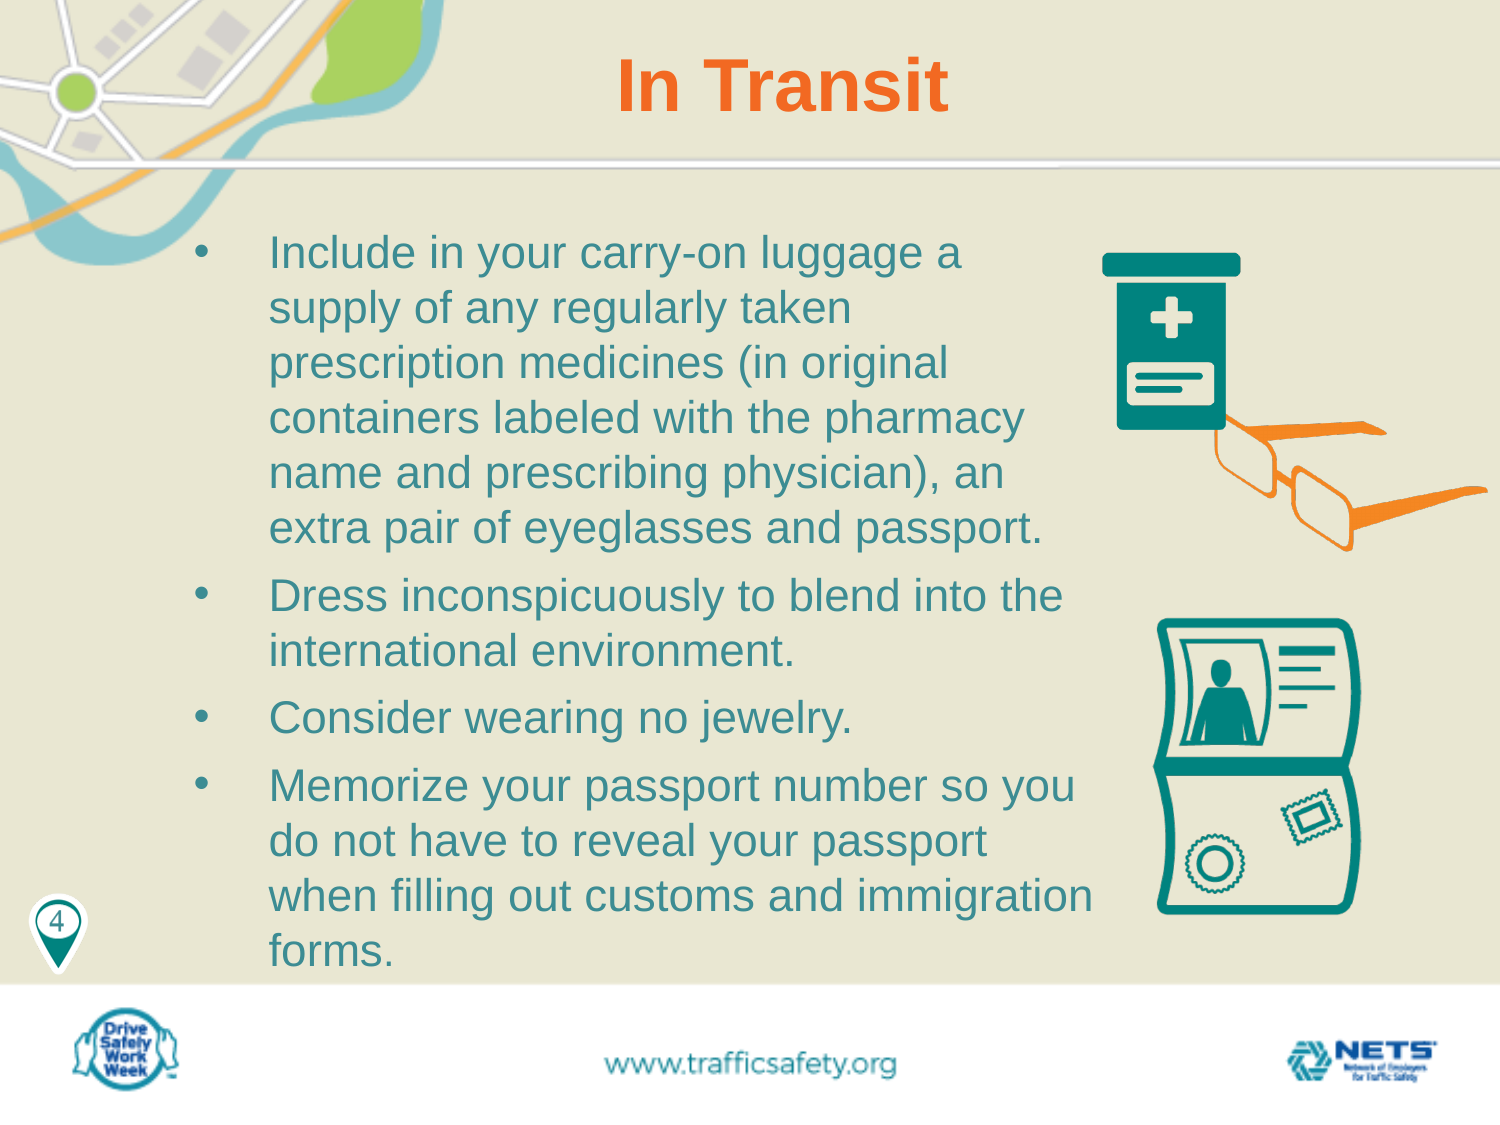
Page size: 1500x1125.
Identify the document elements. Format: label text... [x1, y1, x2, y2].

title In Transit [0, 5, 958, 157]
picture [0, 0, 1500, 1125]
list Include in your carry-on luggage a supply of any regularly taken prescription medicines (in original containers labeled with the pharmacy name and prescribing physician), an extra pair of eyeglasses and passport. Dress inconspicuously to blend into the international environment. Consider wearing no jewelry. Memorize your passport number so you do not have to reveal your passport when filling out customs and immigration forms. [185, 214, 1111, 873]
